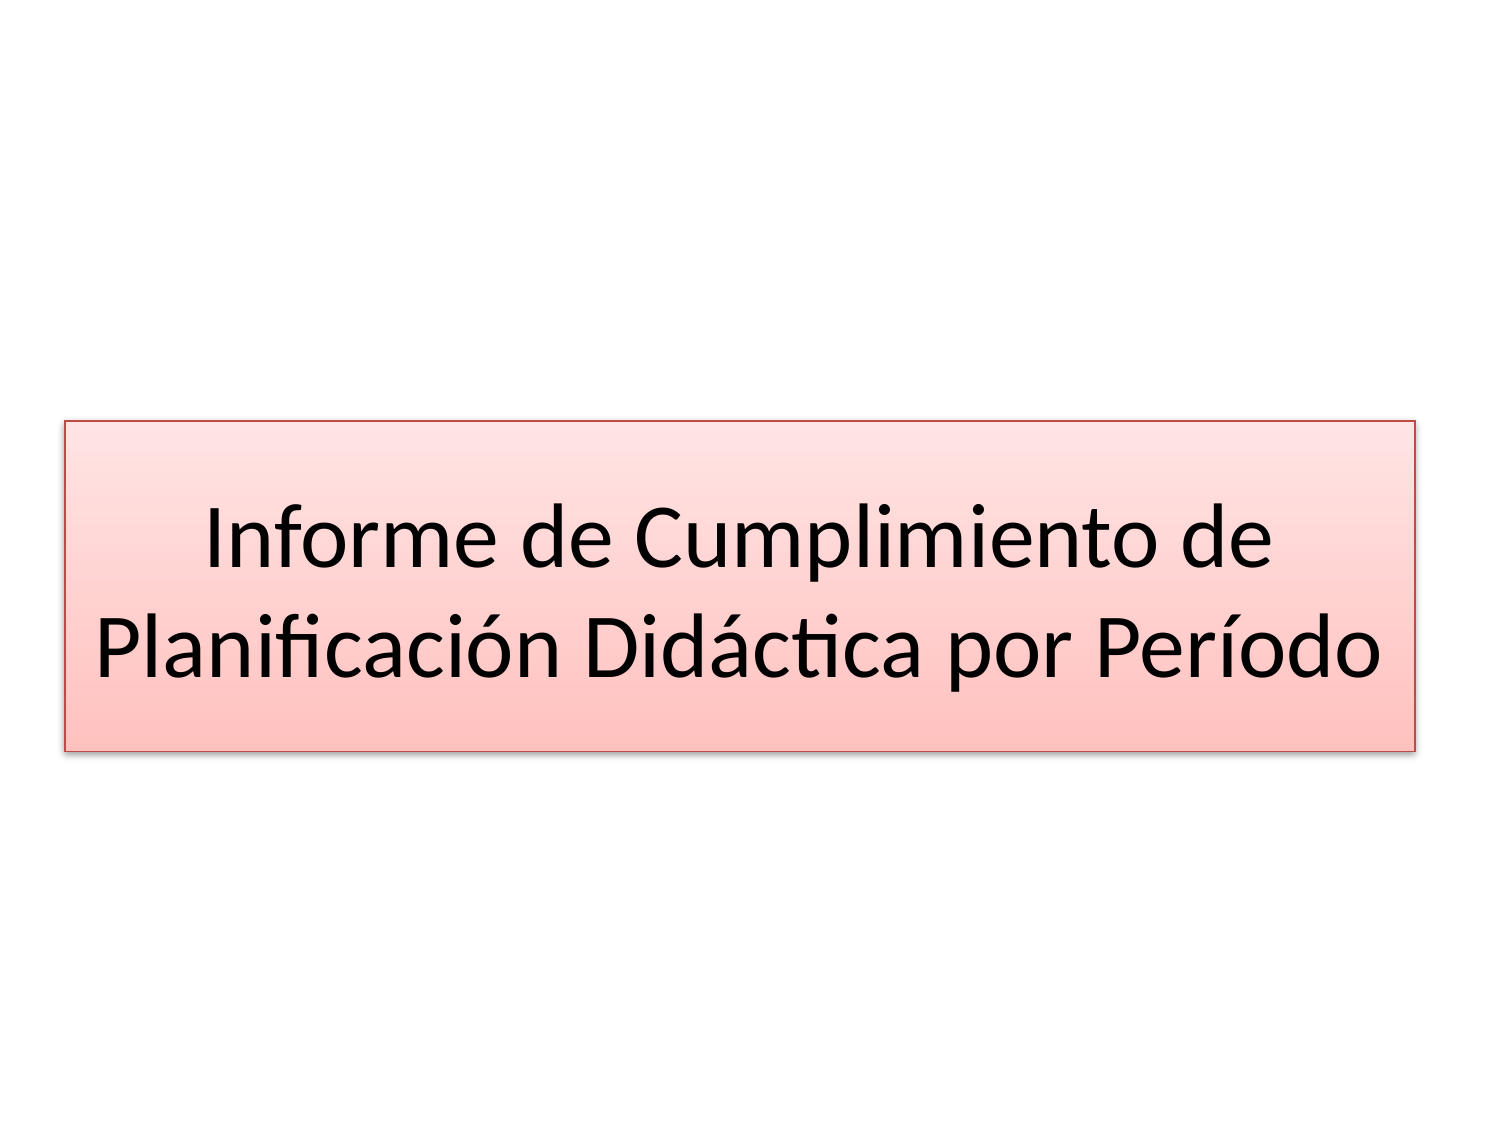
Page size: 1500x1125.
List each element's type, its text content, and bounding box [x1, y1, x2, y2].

title Informe de Cumplimiento de Planificación Didáctica por Período [64, 420, 1416, 752]
